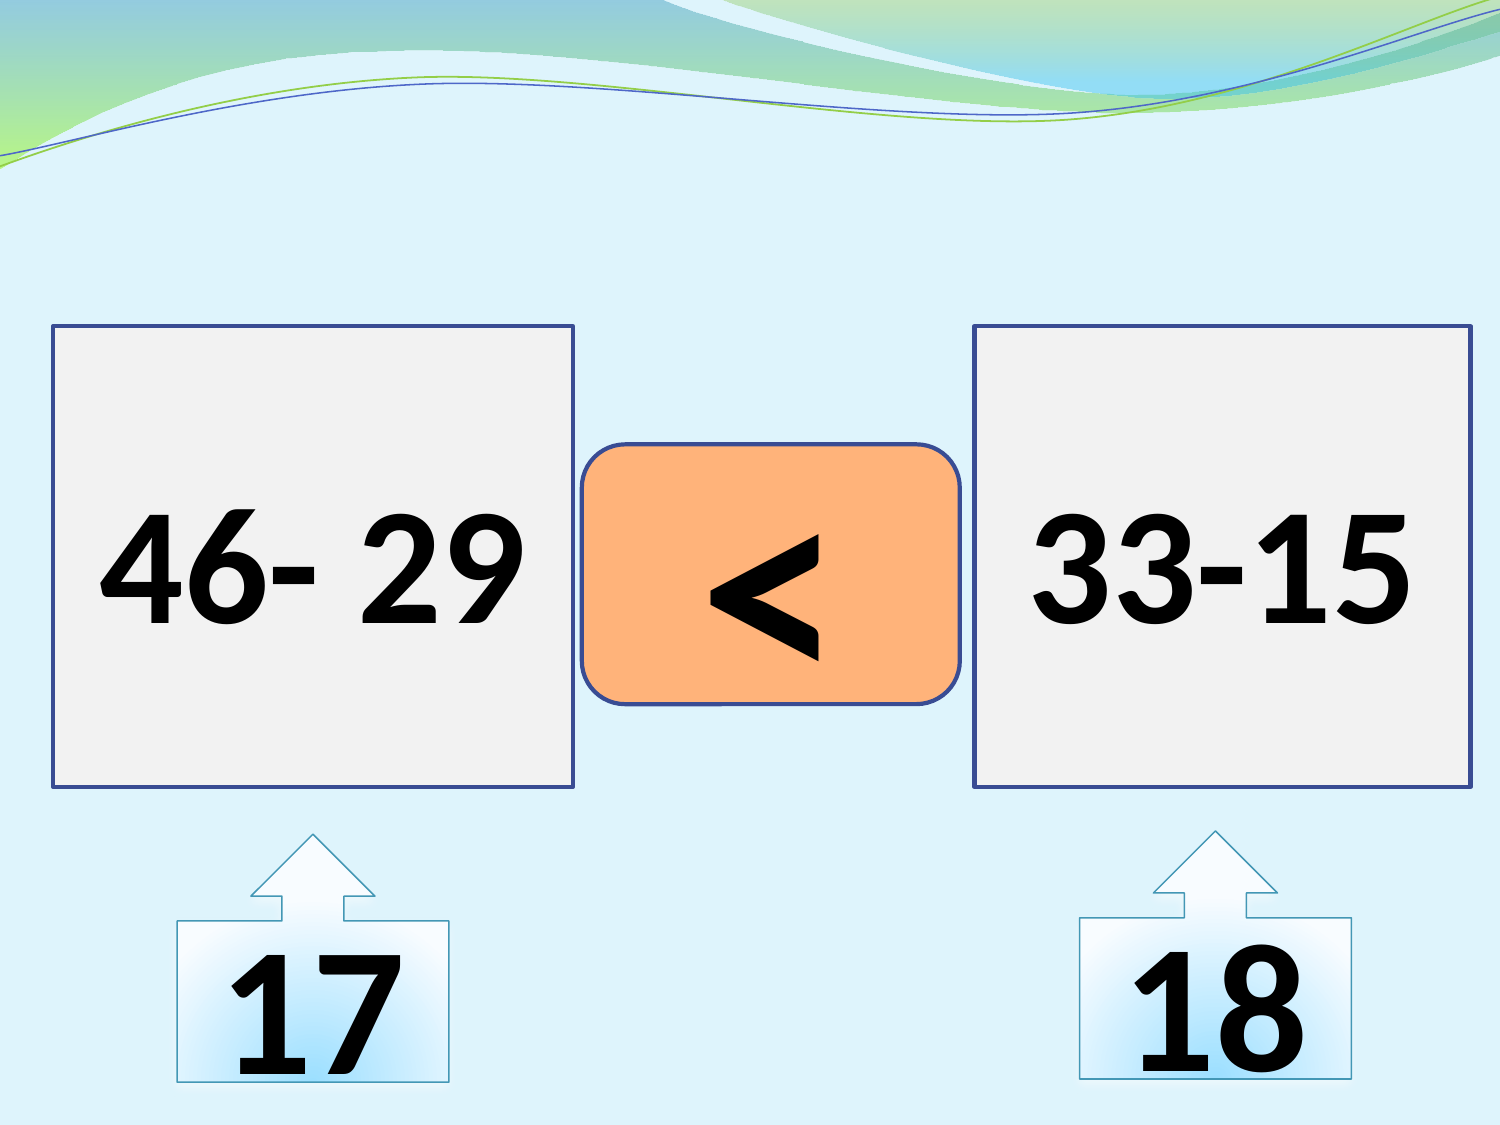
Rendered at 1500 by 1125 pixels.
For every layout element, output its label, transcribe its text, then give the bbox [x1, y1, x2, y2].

text_box < [579, 442, 962, 707]
text_box 46- 29 [51, 324, 575, 789]
text_box 33-15 [972, 324, 1473, 789]
text_box 18 [1078, 830, 1353, 1080]
text_box 17 [176, 833, 450, 1083]
